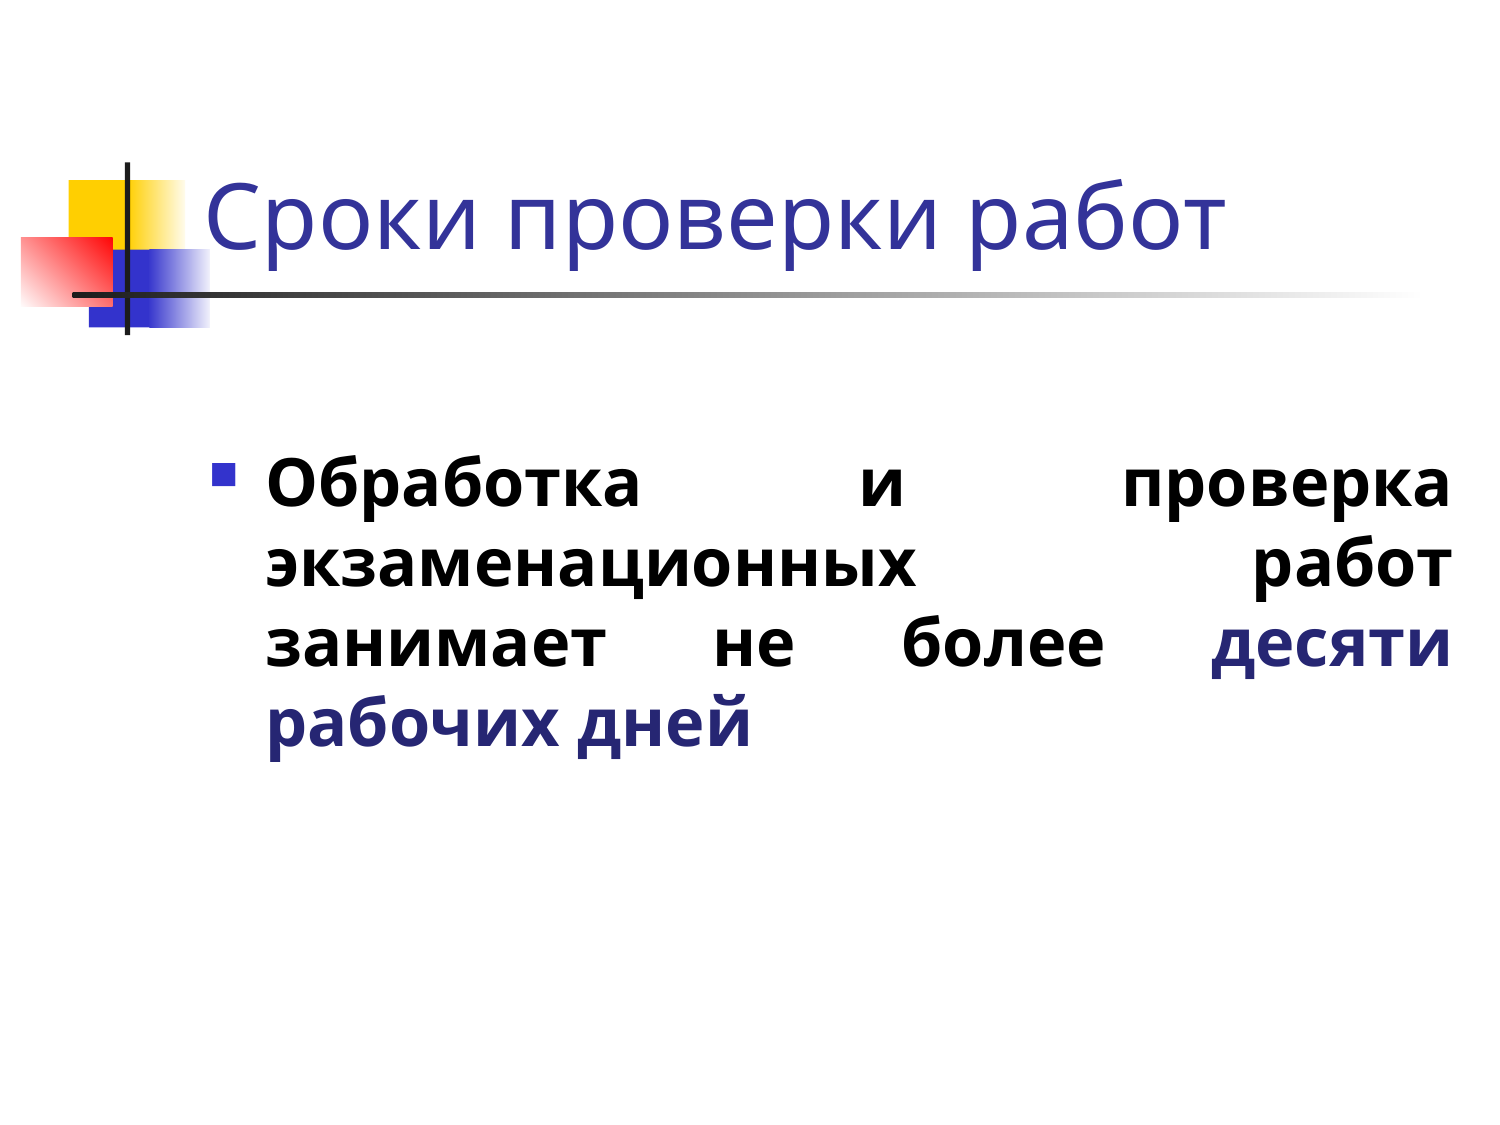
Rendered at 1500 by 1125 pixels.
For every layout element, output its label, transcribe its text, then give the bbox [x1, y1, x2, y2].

list Обработка и проверка экзаменационных работ занимает не более десяти рабочих дней [193, 432, 1469, 1006]
title Сроки проверки работ [188, 35, 1468, 275]
